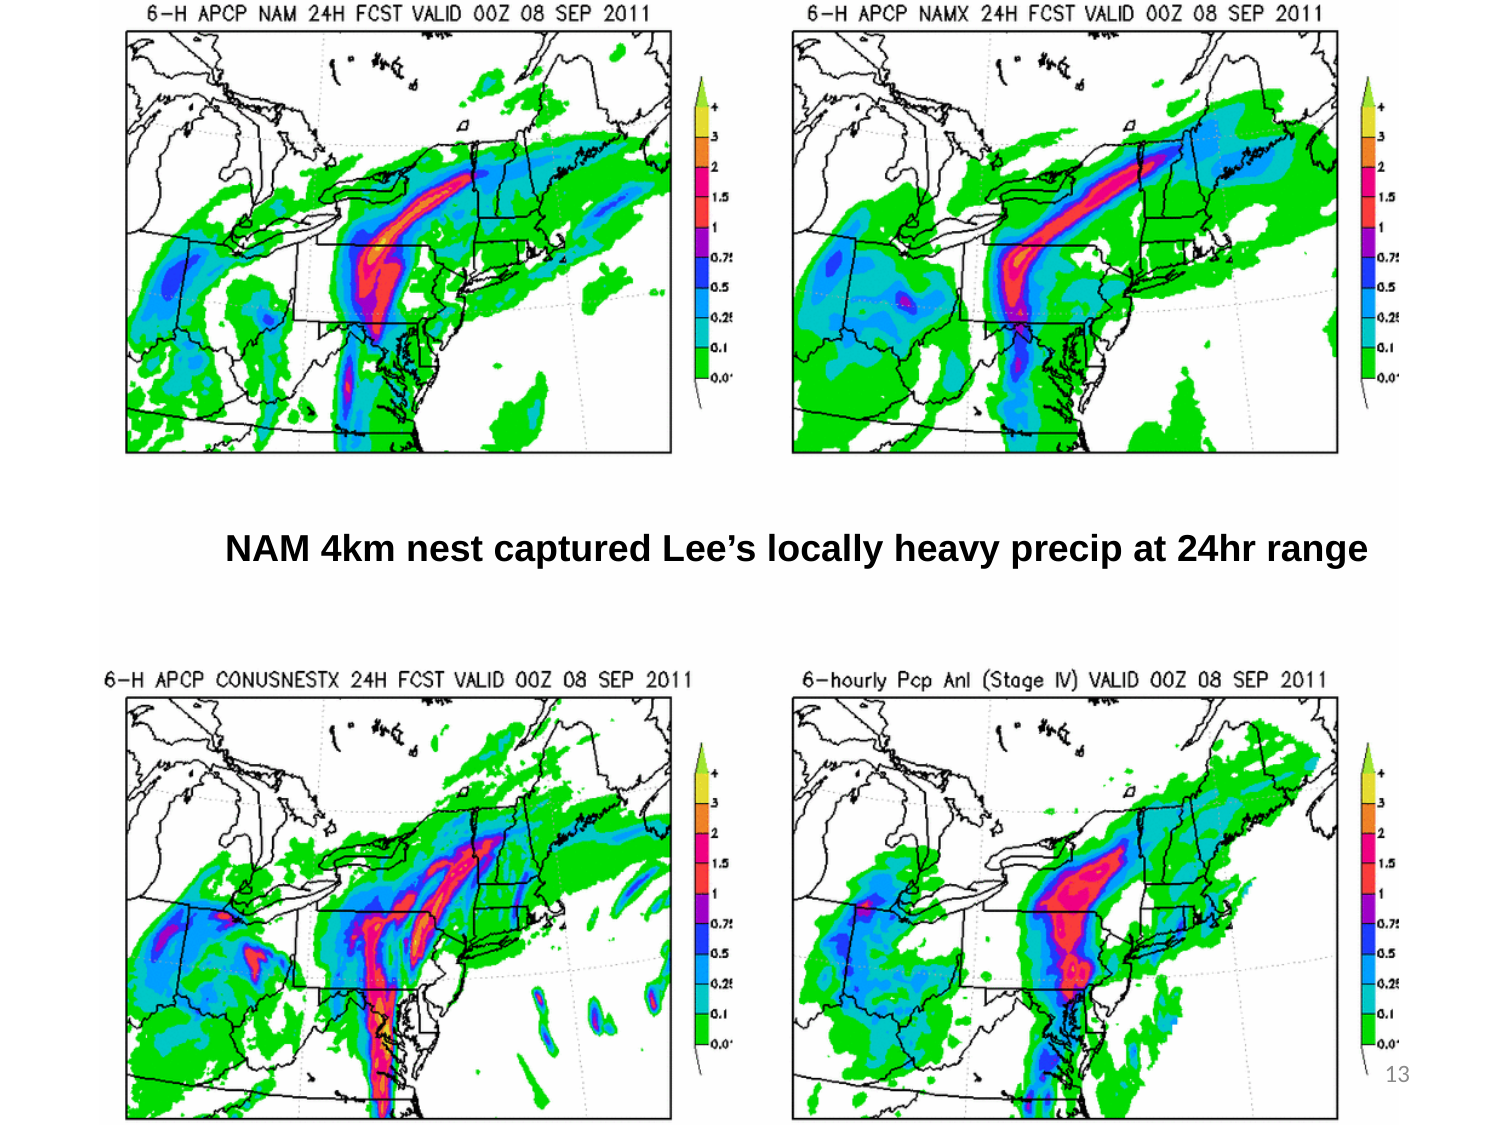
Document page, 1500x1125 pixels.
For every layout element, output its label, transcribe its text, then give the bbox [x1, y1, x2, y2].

slide_number 13 [1404, 1042, 1425, 1103]
picture [99, 0, 1401, 1125]
